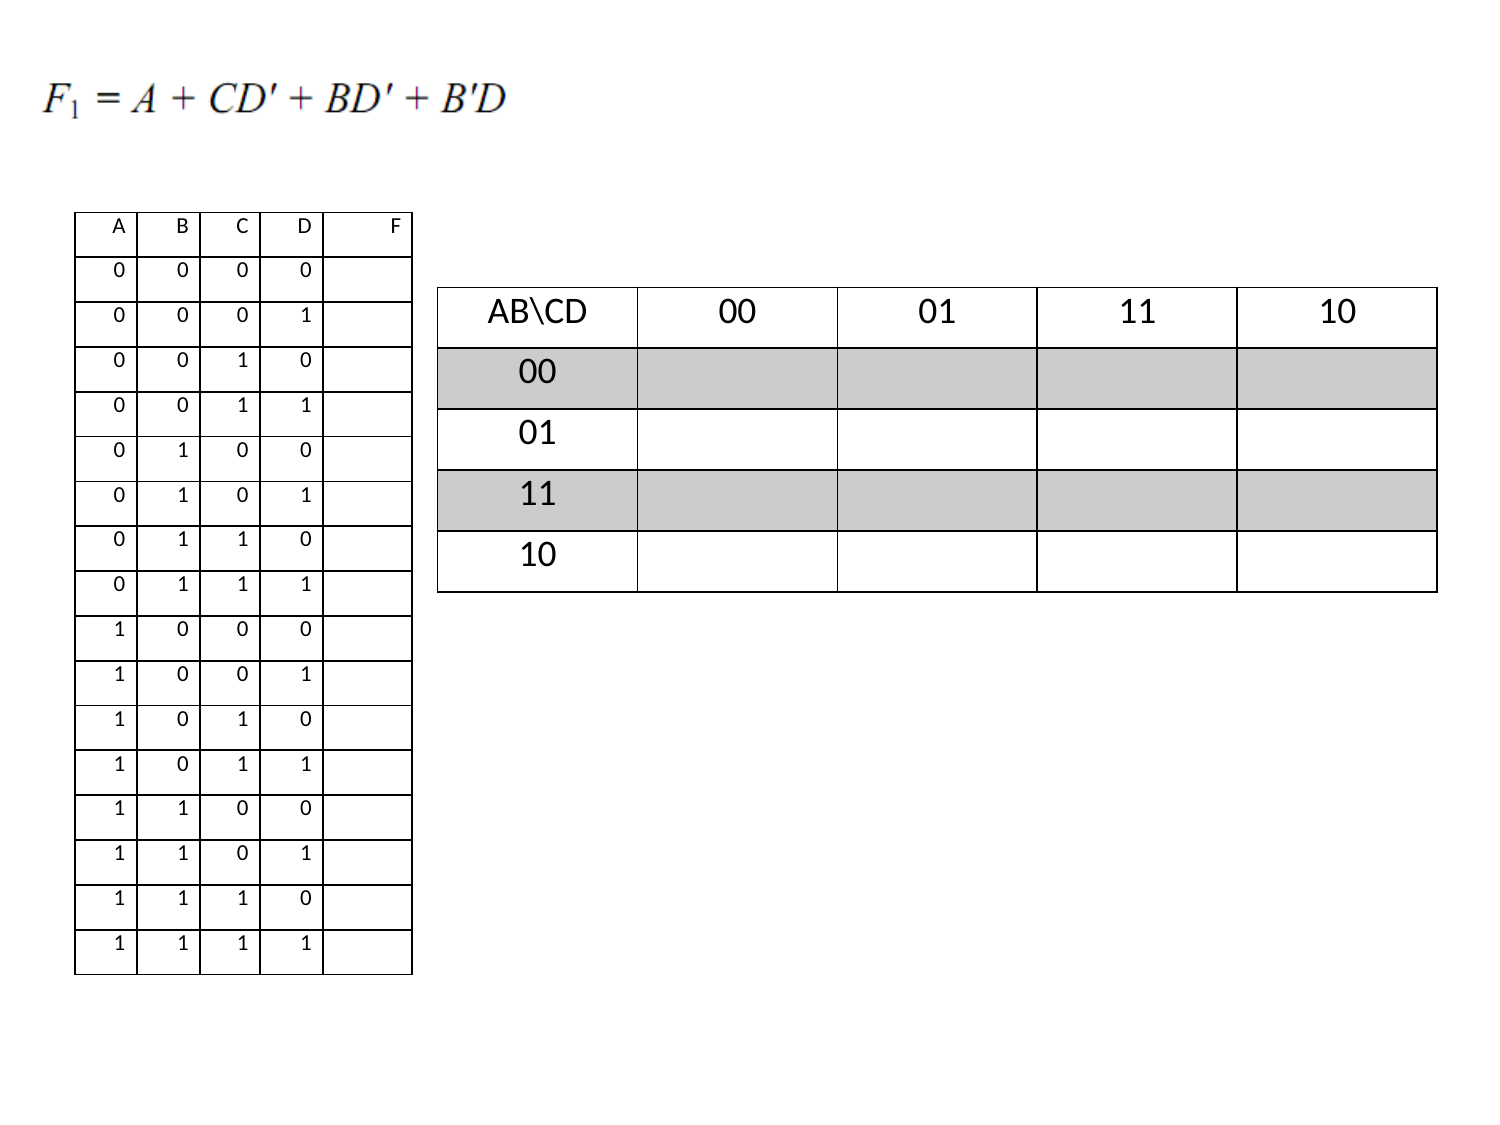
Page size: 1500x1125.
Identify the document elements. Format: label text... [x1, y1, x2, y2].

table_header 10 [1238, 288, 1436, 347]
table_cell 1 [76, 706, 136, 749]
table_cell [1038, 349, 1236, 408]
table_cell 0 [76, 348, 136, 391]
table_cell 0 [201, 662, 259, 705]
table_cell 0 [76, 572, 136, 615]
table_header 11 [1038, 288, 1236, 347]
table_cell 0 [76, 303, 136, 346]
table_cell 0 [76, 437, 136, 481]
table_cell [324, 348, 411, 391]
table_header C [201, 213, 259, 256]
table_cell 11 [438, 471, 637, 530]
table_cell 0 [138, 662, 199, 705]
table_cell 1 [138, 572, 199, 615]
table_cell [324, 482, 411, 525]
table_cell 1 [261, 303, 322, 346]
table_header AB\CD [438, 288, 637, 347]
table_cell [324, 258, 411, 301]
table_cell 0 [201, 841, 259, 884]
table_cell 1 [261, 931, 322, 974]
table_cell [1238, 410, 1436, 469]
table_cell 1 [201, 931, 259, 974]
table_cell 1 [138, 931, 199, 974]
table_cell 1 [76, 617, 136, 660]
table_cell 1 [261, 751, 322, 794]
table_cell 0 [138, 751, 199, 794]
table_cell 0 [138, 706, 199, 749]
table_cell 1 [201, 348, 259, 391]
table_cell [324, 886, 411, 929]
table_cell [324, 751, 411, 794]
table_cell 1 [201, 572, 259, 615]
table_cell 1 [76, 662, 136, 705]
table_cell 1 [138, 482, 199, 525]
table_cell [324, 841, 411, 884]
table_cell 1 [261, 482, 322, 525]
table_cell 1 [76, 931, 136, 974]
table_cell 1 [138, 796, 199, 839]
table_cell 0 [201, 258, 259, 301]
table_cell 1 [261, 393, 322, 436]
table_cell 1 [76, 796, 136, 839]
table_cell 10 [438, 532, 637, 591]
table_cell [838, 349, 1036, 408]
table_cell 0 [261, 437, 322, 481]
table_cell 0 [201, 482, 259, 525]
table_cell [324, 662, 411, 705]
table_cell 1 [138, 527, 199, 570]
table_cell [324, 931, 411, 974]
table_cell [1238, 471, 1436, 530]
table_cell 0 [201, 617, 259, 660]
table_cell 0 [76, 527, 136, 570]
table_cell [638, 532, 837, 591]
table_cell 00 [438, 349, 637, 408]
table_cell [324, 617, 411, 660]
table_header 01 [838, 288, 1036, 347]
table_cell 1 [201, 706, 259, 749]
table_cell 1 [201, 886, 259, 929]
table_cell 1 [261, 572, 322, 615]
table_cell 0 [261, 796, 322, 839]
table_cell [1238, 532, 1436, 591]
table_cell 0 [261, 348, 322, 391]
table_cell [324, 393, 411, 436]
table_cell [324, 706, 411, 749]
table_cell [1238, 349, 1436, 408]
table_cell [638, 410, 837, 469]
table_cell 0 [261, 706, 322, 749]
table_cell 1 [261, 841, 322, 884]
table_cell 0 [76, 393, 136, 436]
table_cell [324, 437, 411, 481]
table_cell [638, 471, 837, 530]
table_header A [76, 213, 136, 256]
table_cell 1 [261, 662, 322, 705]
table_cell [1038, 471, 1236, 530]
table_cell [324, 796, 411, 839]
table_header D [261, 213, 322, 256]
table_cell 0 [138, 258, 199, 301]
table_cell 0 [261, 886, 322, 929]
table_cell [838, 410, 1036, 469]
table_cell 1 [76, 841, 136, 884]
table_cell 1 [138, 437, 199, 481]
table_cell 1 [138, 841, 199, 884]
table_cell [324, 527, 411, 570]
table_cell 0 [138, 348, 199, 391]
table_cell 0 [201, 796, 259, 839]
table_cell 0 [76, 482, 136, 525]
table_cell [1038, 410, 1236, 469]
picture [37, 74, 515, 135]
table_cell 0 [261, 617, 322, 660]
table_header 00 [638, 288, 837, 347]
table_cell [1038, 532, 1236, 591]
table_cell 1 [201, 393, 259, 436]
table_cell [638, 349, 837, 408]
table_cell 1 [201, 751, 259, 794]
table_cell [324, 303, 411, 346]
table_cell 1 [138, 886, 199, 929]
table_cell 0 [201, 437, 259, 481]
table_cell 1 [76, 886, 136, 929]
table_cell [324, 572, 411, 615]
table_cell 0 [261, 527, 322, 570]
table_cell [838, 471, 1036, 530]
table_cell 0 [76, 258, 136, 301]
table_cell 1 [76, 751, 136, 794]
table_cell [838, 532, 1036, 591]
table_cell 01 [438, 410, 637, 469]
table_cell 1 [201, 527, 259, 570]
table_cell 0 [201, 303, 259, 346]
table_cell 0 [138, 393, 199, 436]
table_cell 0 [261, 258, 322, 301]
table_header F [324, 213, 411, 256]
table_header B [138, 213, 199, 256]
table_cell 0 [138, 303, 199, 346]
table_cell 0 [138, 617, 199, 660]
